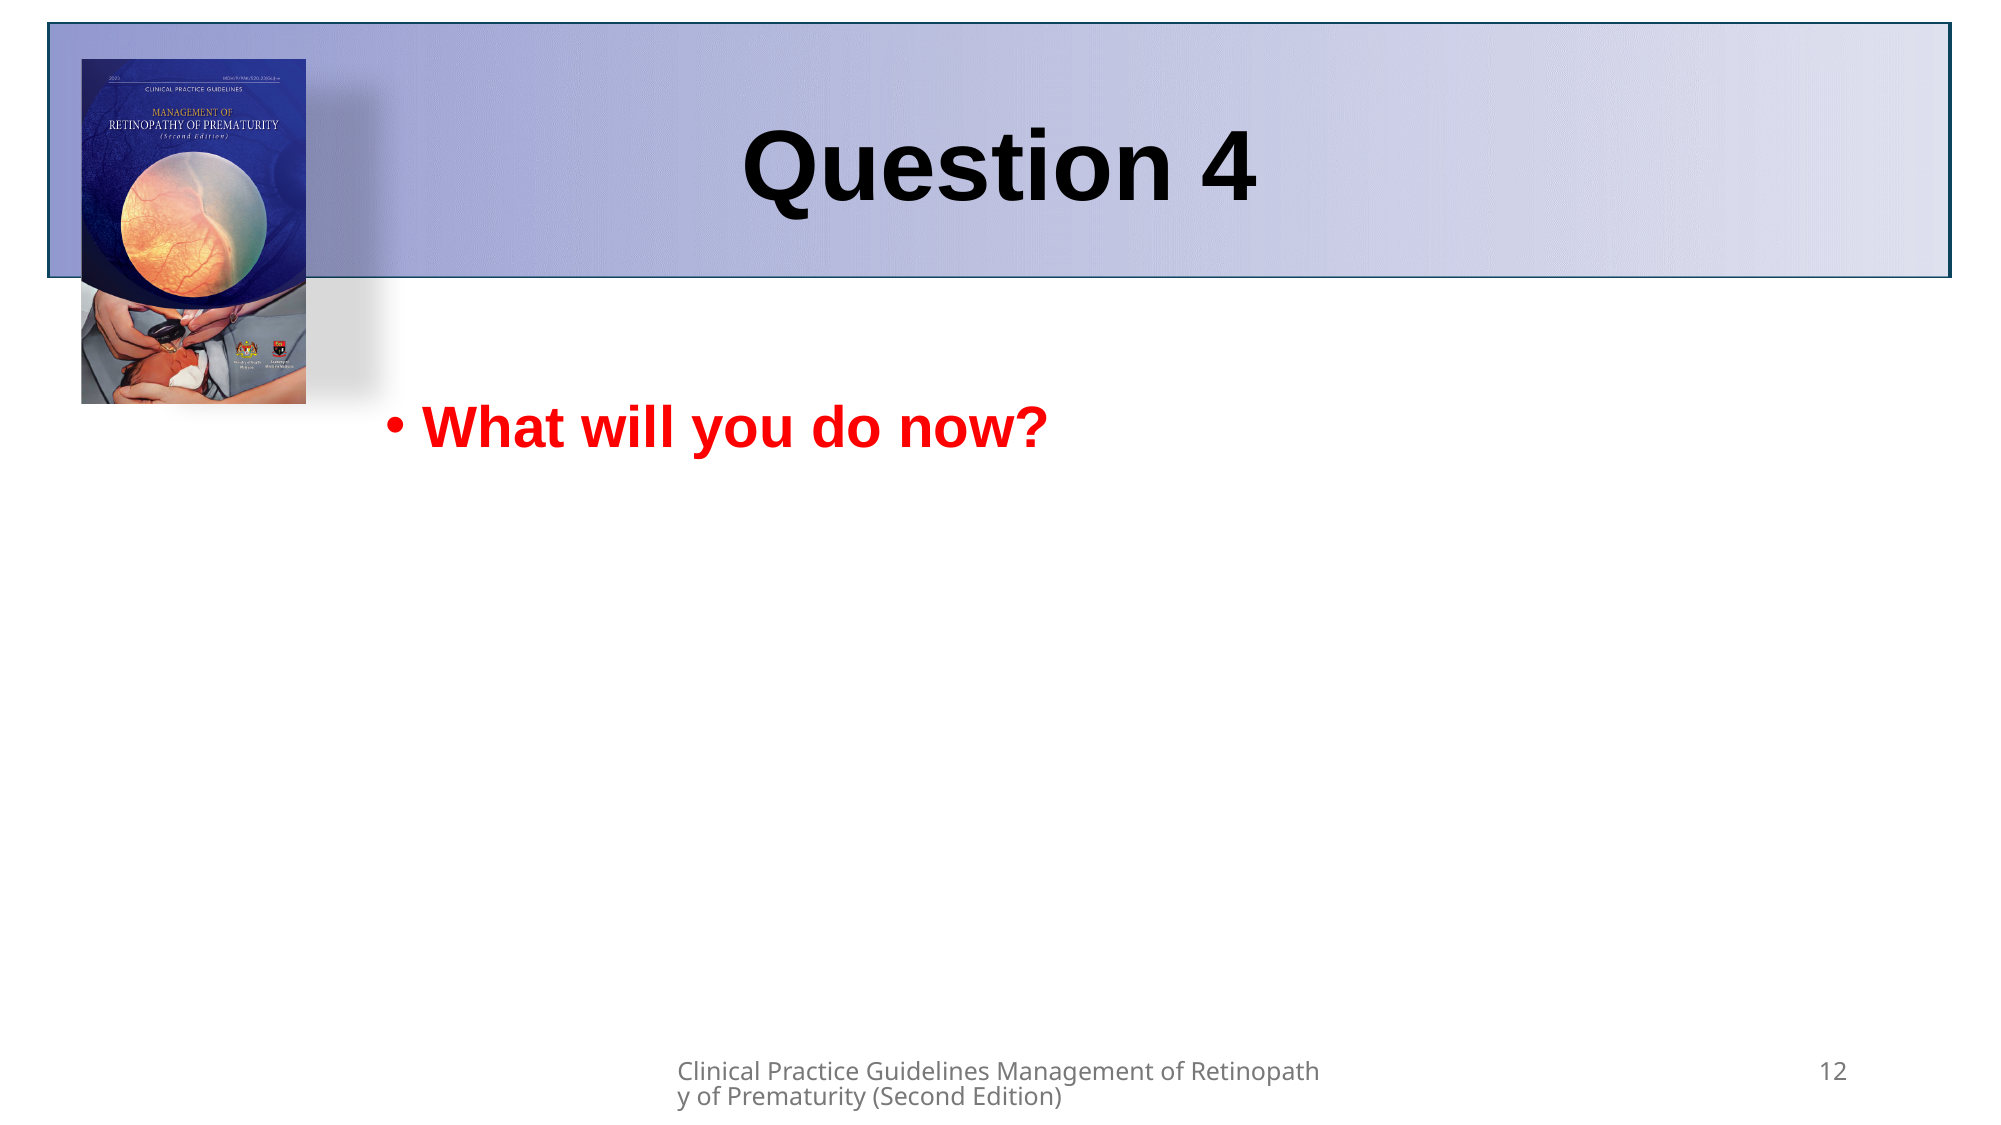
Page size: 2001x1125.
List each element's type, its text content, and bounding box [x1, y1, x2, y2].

footer Clinical Practice Guidelines Management of Retinopathy of Prematurity (Second Edition) [662, 1042, 1338, 1103]
slide_number 12 [1412, 1042, 1863, 1103]
list What will you do now? [370, 389, 2000, 971]
picture [47, 21, 1953, 405]
